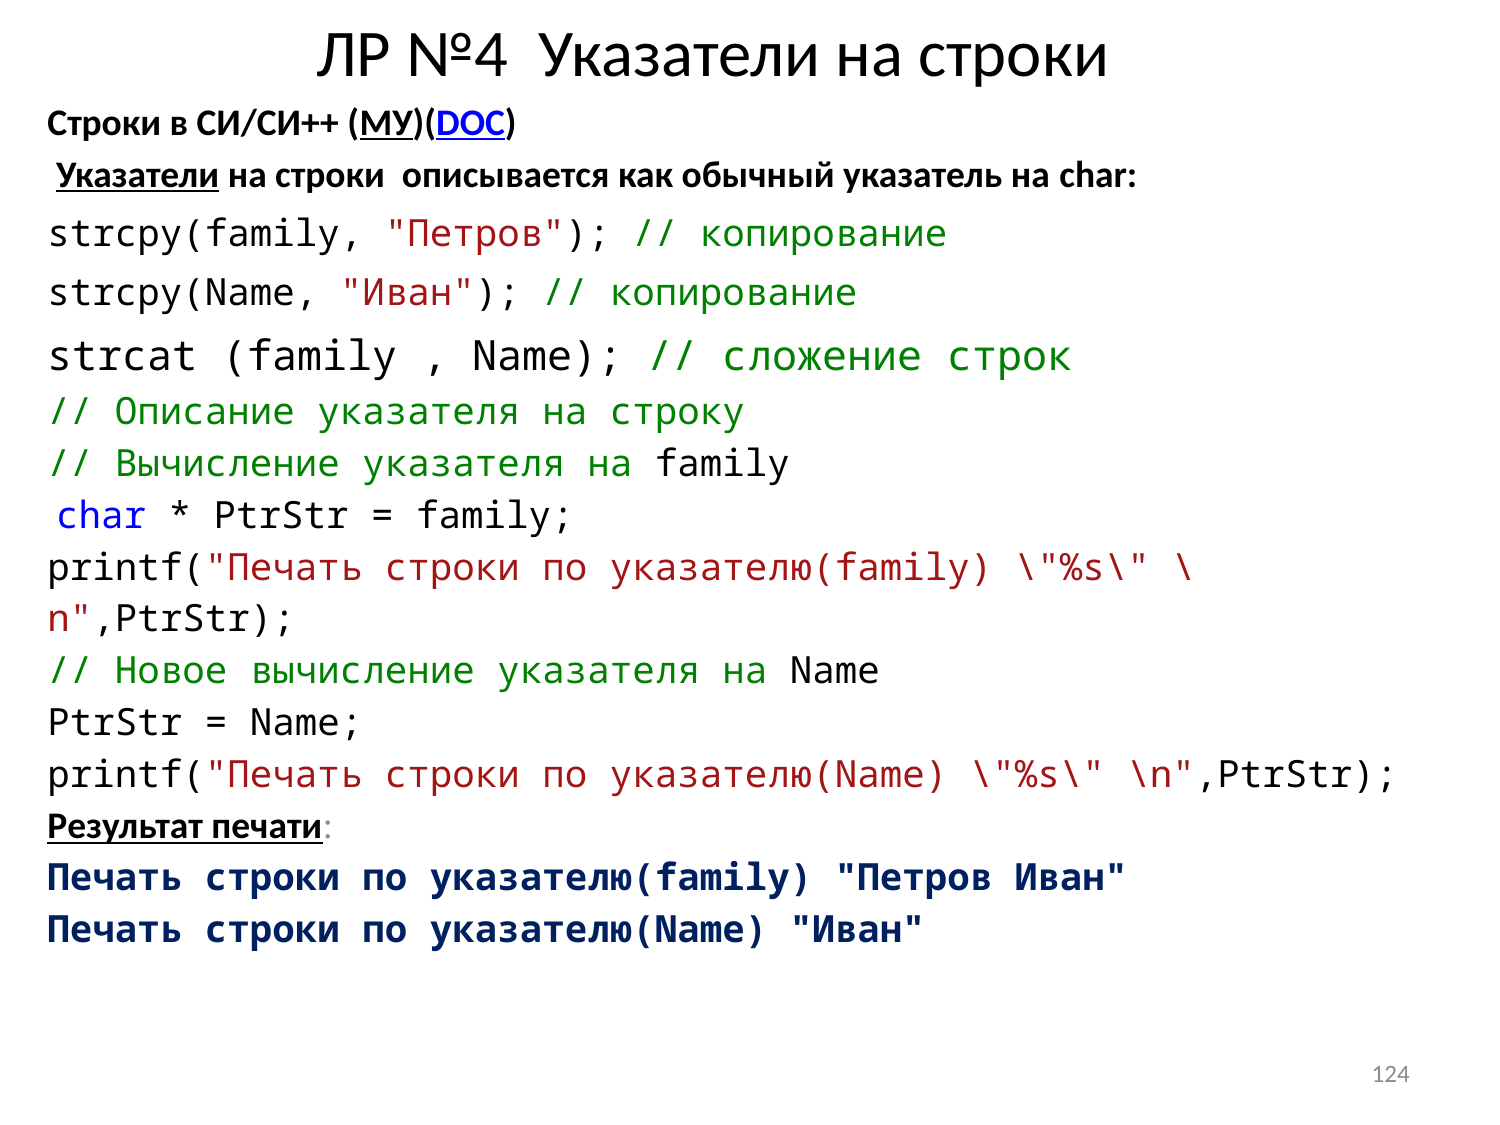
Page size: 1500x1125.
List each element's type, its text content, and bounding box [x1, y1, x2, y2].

text_box Строки в СИ/СИ++ (МУ)(DOC) Указатели на строки описывается как обычный указатель на char: strcpy(family, "Петров"); // копирование strcpy(Name, "Иван"); // копирование strcat (family , Name); // сложение строк // Описание указателя на строку // Вычисление указателя на family char * PtrStr = family; printf("Печать строки по указателю(family) \"%s\" \n",PtrStr); // Новое вычисление указателя на Name PtrStr = Name; printf("Печать строки по указателю(Name) \"%s\" \n",PtrStr); Результат печати: Печать строки по указателю(family) "Петров Иван" Печать строки по указателю(Name) "Иван" [32, 89, 1456, 941]
slide_number 124 [1074, 1042, 1425, 1103]
title ЛР №4 Указатели на строки [159, 2, 1282, 89]
